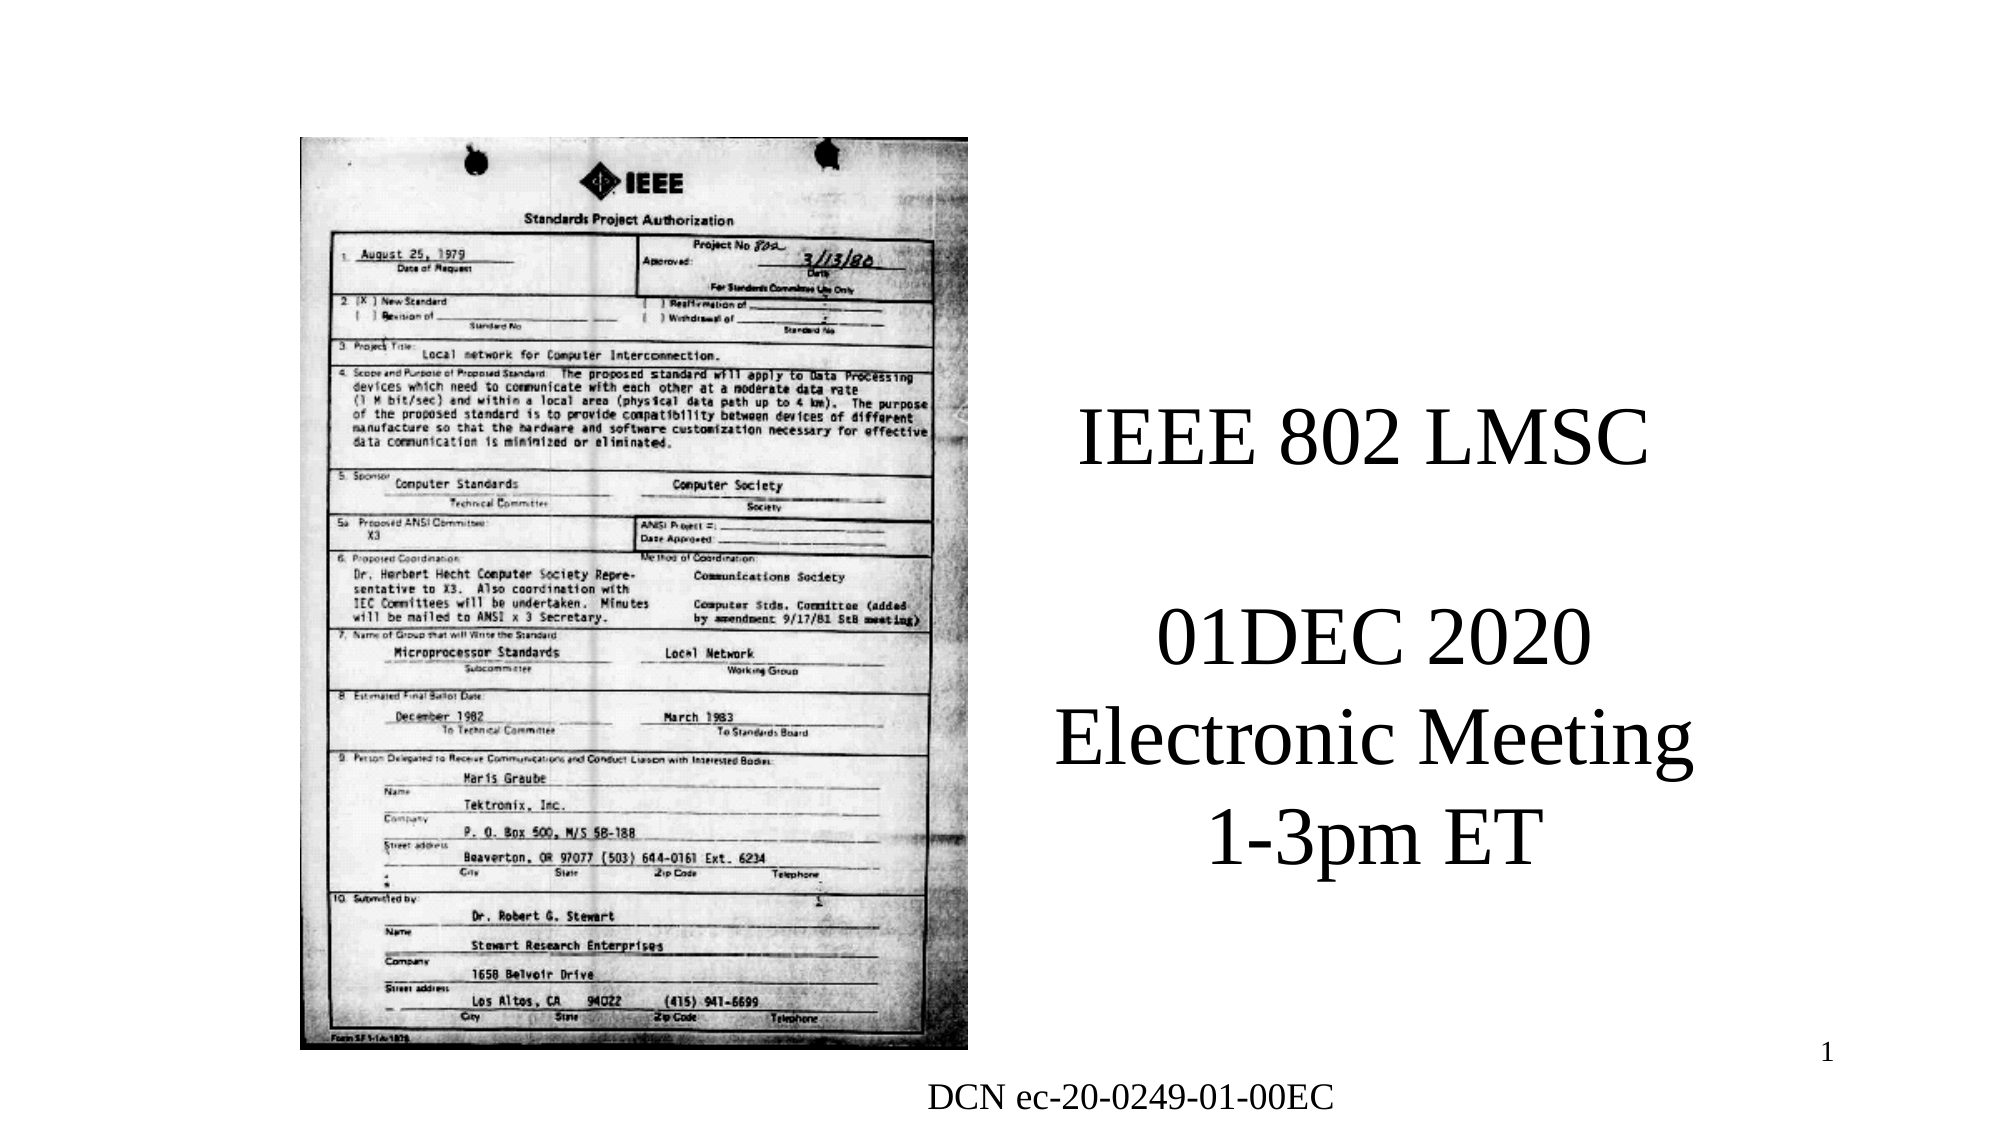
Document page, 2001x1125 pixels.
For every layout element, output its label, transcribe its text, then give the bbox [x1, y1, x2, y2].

slide_number 1 [1433, 1024, 1851, 1101]
title IEEE 802 LMSC 01DEC 2020 Electronic Meeting 1-3pm ET [999, 637, 1751, 826]
picture [299, 137, 968, 1051]
text_box DCN ec-20-0249-01-00EC [912, 1064, 1780, 1125]
